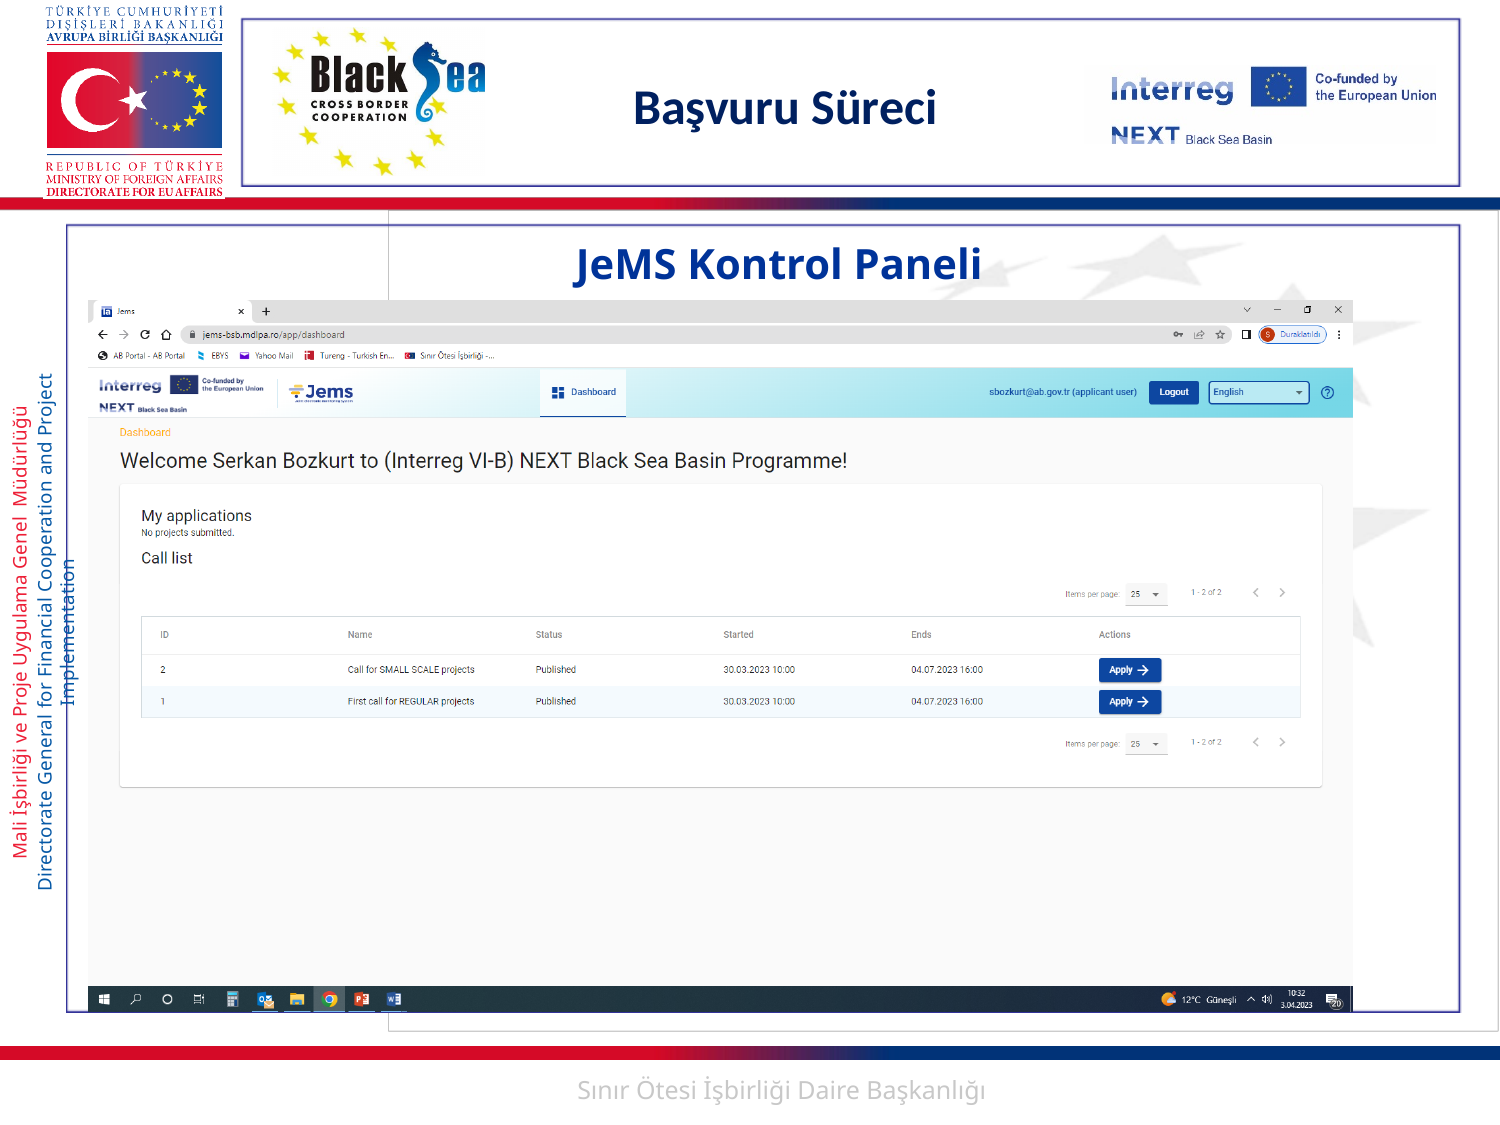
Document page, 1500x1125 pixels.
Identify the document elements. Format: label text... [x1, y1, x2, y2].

text_box JeMS Kontrol Paneli [112, 231, 1500, 1085]
text_box Başvuru Süreci [489, 67, 1079, 142]
picture [0, 1046, 112, 1060]
picture [240, 17, 1462, 187]
text_box Başvuru Süreci [177, 67, 266, 142]
footer Sınır Ötesi İşbirliği Daire Başkanlığı [537, 1070, 1034, 1109]
picture [66, 573, 73, 579]
picture [66, 672, 73, 678]
picture [0, 2, 1500, 1013]
